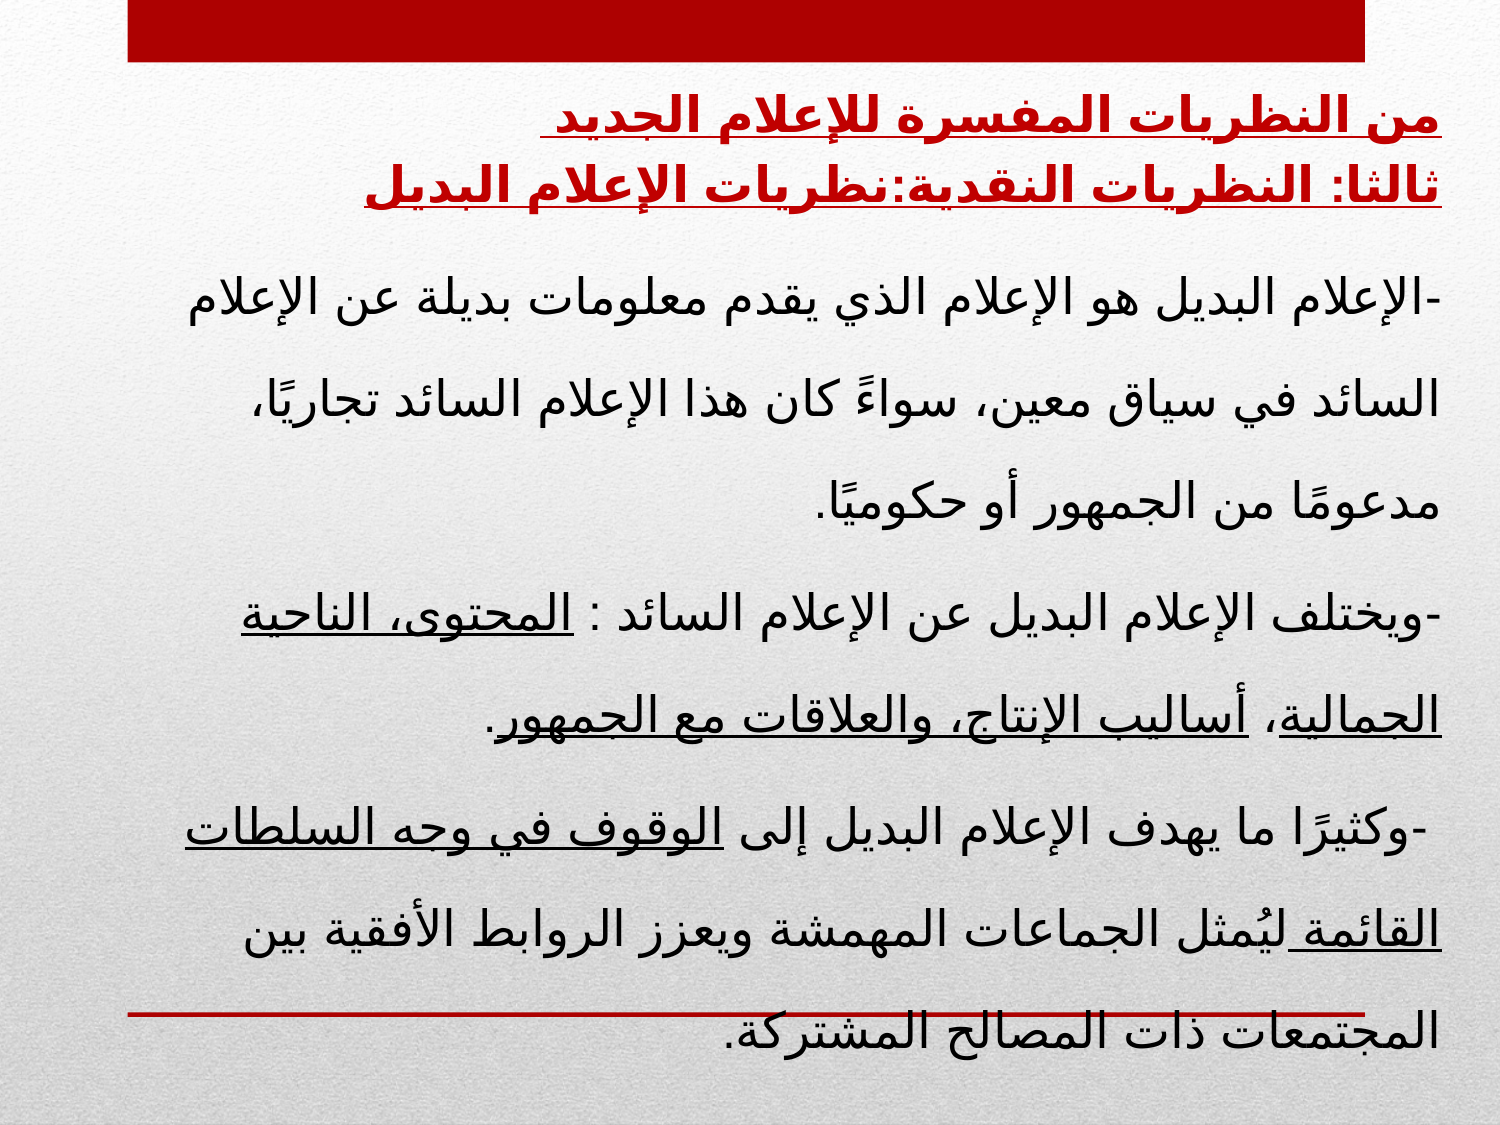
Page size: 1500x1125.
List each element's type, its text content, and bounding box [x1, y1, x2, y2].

list من النظريات المفسرة للإعلام الجديد ثالثا: النظريات النقدية:نظريات الإعلام البديل -الإعلام البديل هو الإعلام الذي يقدم معلومات بديلة عن الإعلام السائد في سياق معين، سواءً كان هذا الإعلام السائد تجاريًا، مدعومًا من الجمهور أو حكوميًا. -ويختلف الإعلام البديل عن الإعلام السائد : المحتوى، الناحية الجمالية، أساليب الإنتاج، والعلاقات مع الجمهور. -وكثيرًا ما يهدف الإعلام البديل إلى الوقوف في وجه السلطات القائمة ليُمثل الجماعات المهمشة ويعزز الروابط الأفقية بين المجتمعات ذات المصالح المشتركة. [122, 110, 1457, 891]
